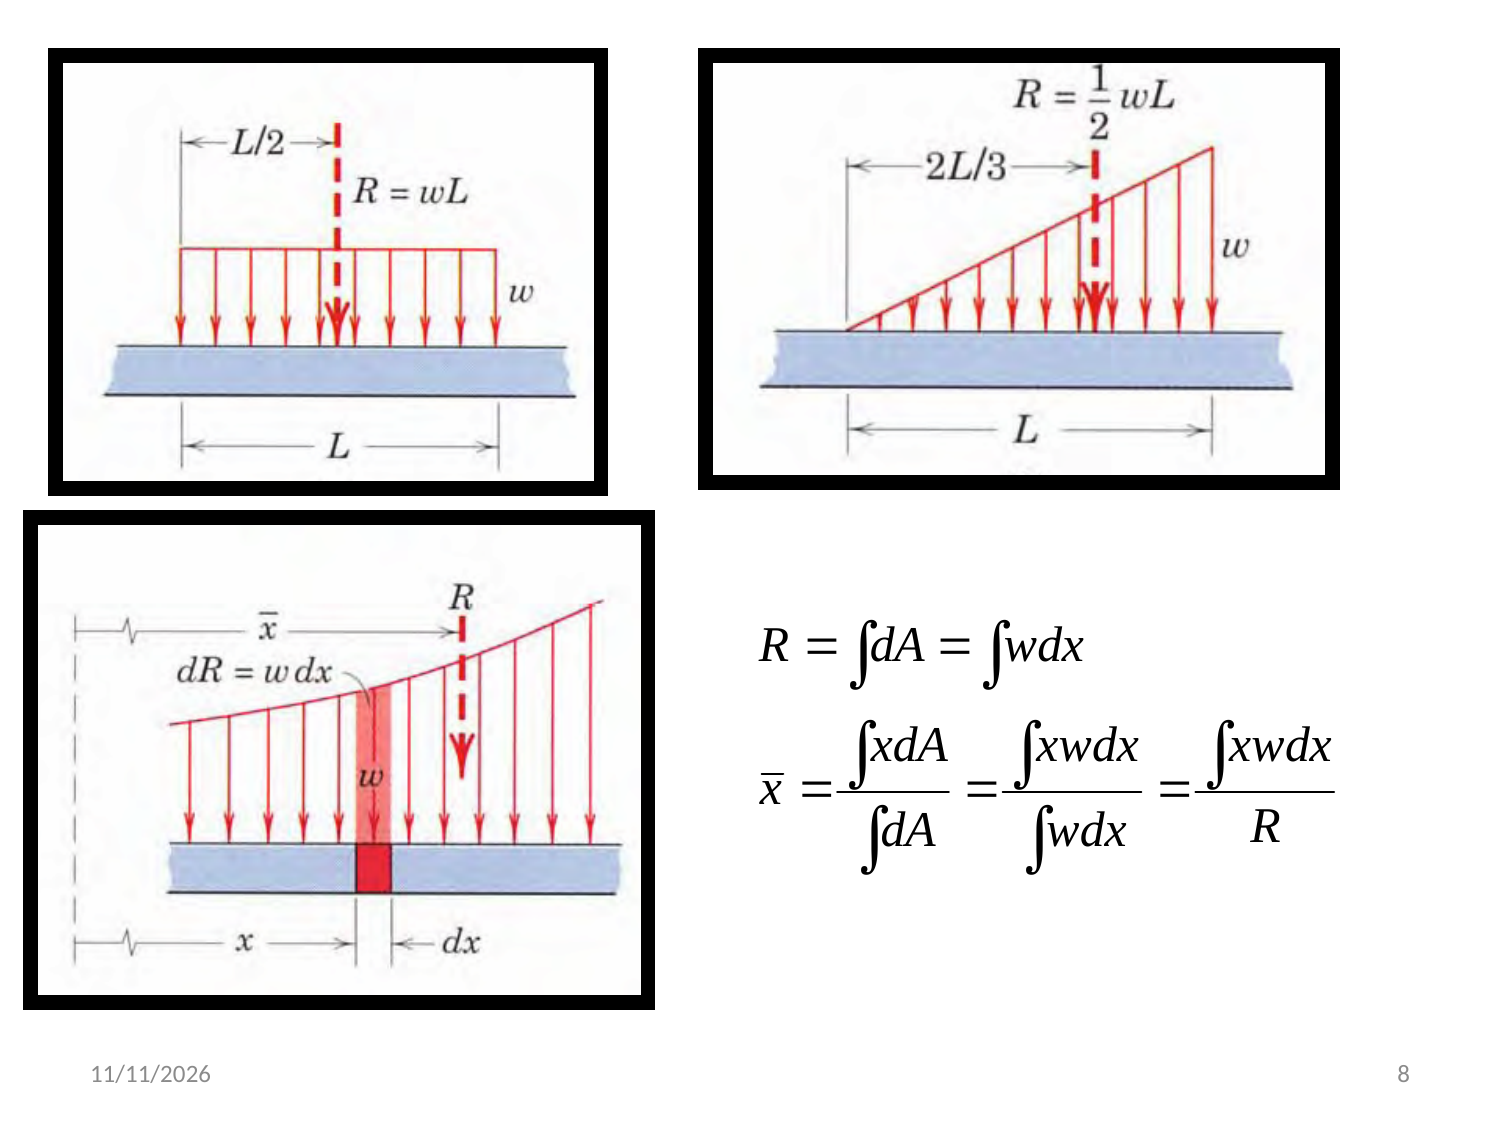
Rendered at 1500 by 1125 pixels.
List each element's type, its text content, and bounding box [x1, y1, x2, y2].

slide_number 8 [1074, 1042, 1425, 1103]
picture [712, 62, 1326, 476]
picture [62, 62, 594, 482]
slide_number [75, 1042, 425, 1103]
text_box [749, 599, 1347, 884]
picture [37, 524, 641, 996]
